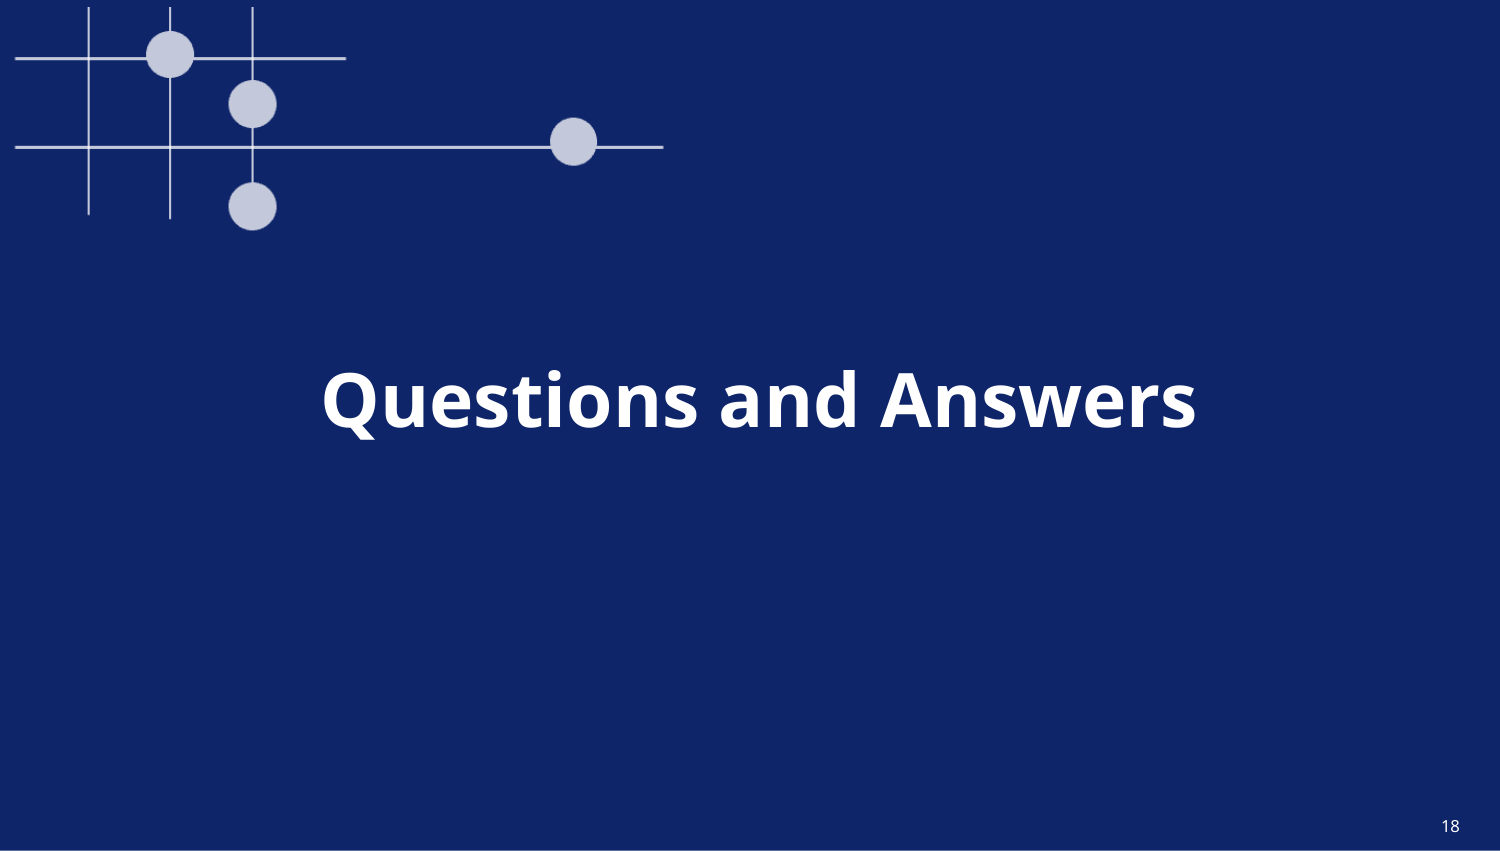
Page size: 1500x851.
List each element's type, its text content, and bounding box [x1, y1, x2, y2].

slide_number 18 [1125, 572, 1475, 851]
title Questions and Answers [122, 292, 1398, 450]
picture [1, 7, 690, 244]
